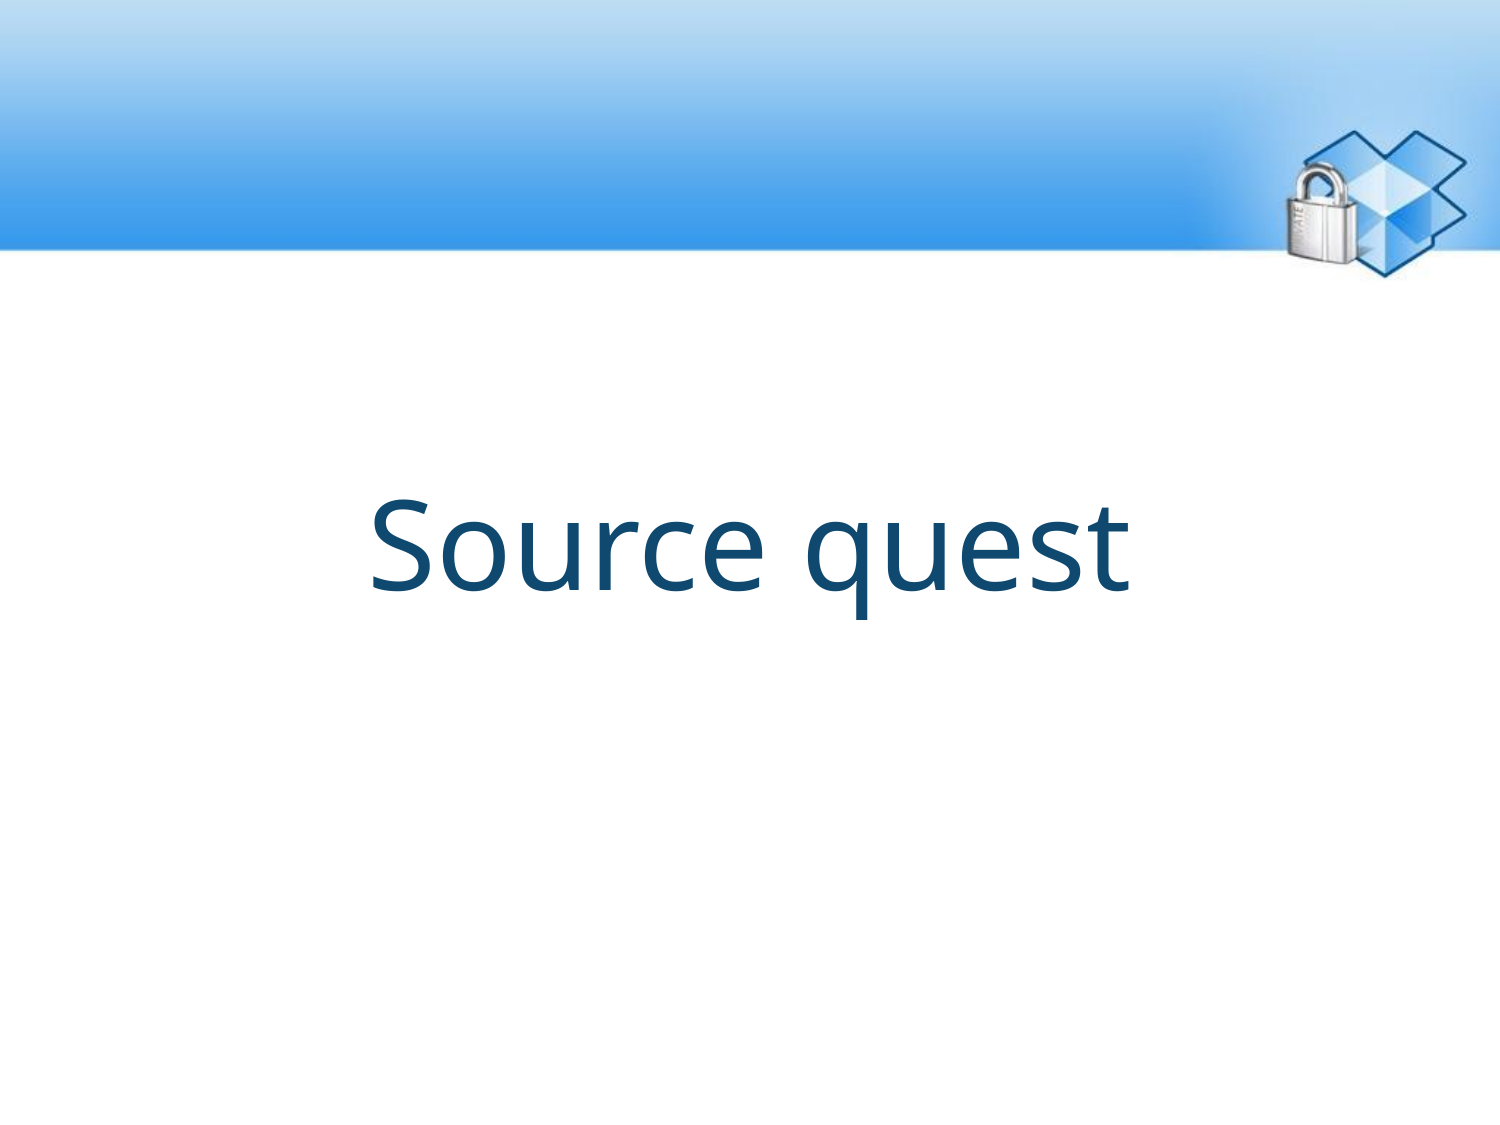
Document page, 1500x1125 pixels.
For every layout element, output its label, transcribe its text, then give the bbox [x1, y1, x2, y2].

picture [0, 0, 1500, 1125]
title [75, 45, 1425, 233]
list Source quest [75, 262, 1425, 1078]
